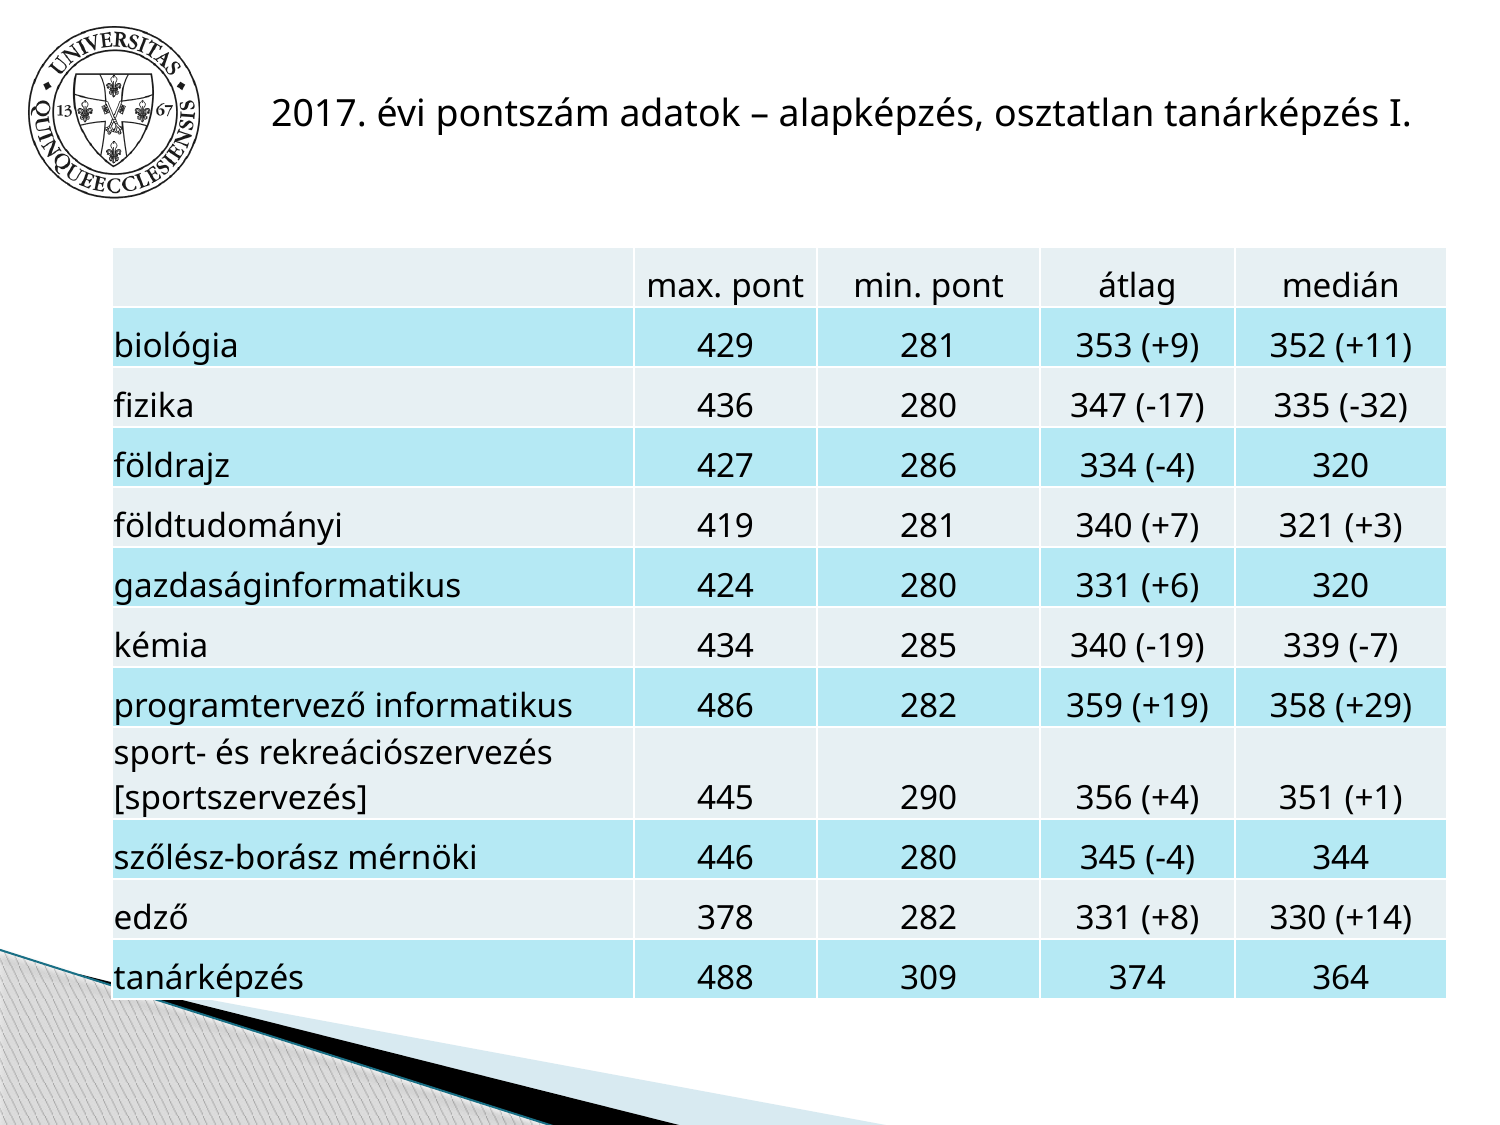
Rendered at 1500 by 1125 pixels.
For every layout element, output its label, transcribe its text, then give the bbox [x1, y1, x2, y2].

table_cell edző [113, 880, 633, 938]
table_cell sport- és rekreációszervezés [sportszervezés] [113, 728, 633, 818]
table_cell 353 (+9) [1041, 308, 1234, 366]
table_cell 427 [635, 428, 816, 486]
table_cell 290 [818, 728, 1039, 818]
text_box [25, 24, 201, 199]
table_cell 488 [635, 940, 816, 998]
table_cell fizika [113, 368, 633, 426]
table_cell 285 [818, 608, 1039, 666]
table_cell 320 [1236, 428, 1446, 486]
table_cell gazdaságinformatikus [113, 548, 633, 606]
table_cell 347 (-17) [1041, 368, 1234, 426]
table_cell 429 [635, 308, 816, 366]
table_cell 280 [818, 368, 1039, 426]
table_cell 424 [635, 548, 816, 606]
table_cell földrajz [113, 428, 633, 486]
table_cell 286 [818, 428, 1039, 486]
table_cell 335 (-32) [1236, 368, 1446, 426]
table_cell 282 [818, 668, 1039, 726]
table_cell 358 (+29) [1236, 668, 1446, 726]
table_cell 280 [818, 820, 1039, 878]
table_cell 352 (+11) [1236, 308, 1446, 366]
table_cell 331 (+6) [1041, 548, 1234, 606]
table_cell 378 [635, 880, 816, 938]
table_header min. pont [818, 248, 1039, 306]
table_cell programtervező informatikus [113, 668, 633, 726]
table_cell 486 [635, 668, 816, 726]
table_cell 281 [818, 488, 1039, 546]
table_cell 344 [1236, 820, 1446, 878]
table_cell tanárképzés [113, 940, 633, 998]
table_cell 356 (+4) [1041, 728, 1234, 818]
table_cell 282 [818, 880, 1039, 938]
table_cell 309 [818, 940, 1039, 998]
table_cell 334 (-4) [1041, 428, 1234, 486]
table_cell 320 [1236, 548, 1446, 606]
table_cell 434 [635, 608, 816, 666]
table_cell szőlész-borász mérnöki [113, 820, 633, 878]
text_box 2017. évi pontszám adatok – alapképzés, osztatlan tanárképzés I. [256, 81, 1428, 141]
table_cell 445 [635, 728, 816, 818]
table_header átlag [1041, 248, 1234, 306]
table_cell 374 [1041, 940, 1234, 998]
table_cell 419 [635, 488, 816, 546]
table_cell biológia [113, 308, 633, 366]
table_cell kémia [113, 608, 633, 666]
table_cell földtudományi [113, 488, 633, 546]
table_cell 330 (+14) [1236, 880, 1446, 938]
table_cell 280 [818, 548, 1039, 606]
table_cell 339 (-7) [1236, 608, 1446, 666]
table_cell 321 (+3) [1236, 488, 1446, 546]
table_cell 331 (+8) [1041, 880, 1234, 938]
table_header medián [1236, 248, 1446, 306]
table_cell 351 (+1) [1236, 728, 1446, 818]
table_cell 364 [1236, 940, 1446, 998]
table_cell 359 (+19) [1041, 668, 1234, 726]
table_cell 345 (-4) [1041, 820, 1234, 878]
table_header [113, 248, 633, 306]
table_cell 340 (-19) [1041, 608, 1234, 666]
table_cell 281 [818, 308, 1039, 366]
table_cell 340 (+7) [1041, 488, 1234, 546]
table_cell 446 [635, 820, 816, 878]
table_header max. pont [635, 248, 816, 306]
table_cell 436 [635, 368, 816, 426]
